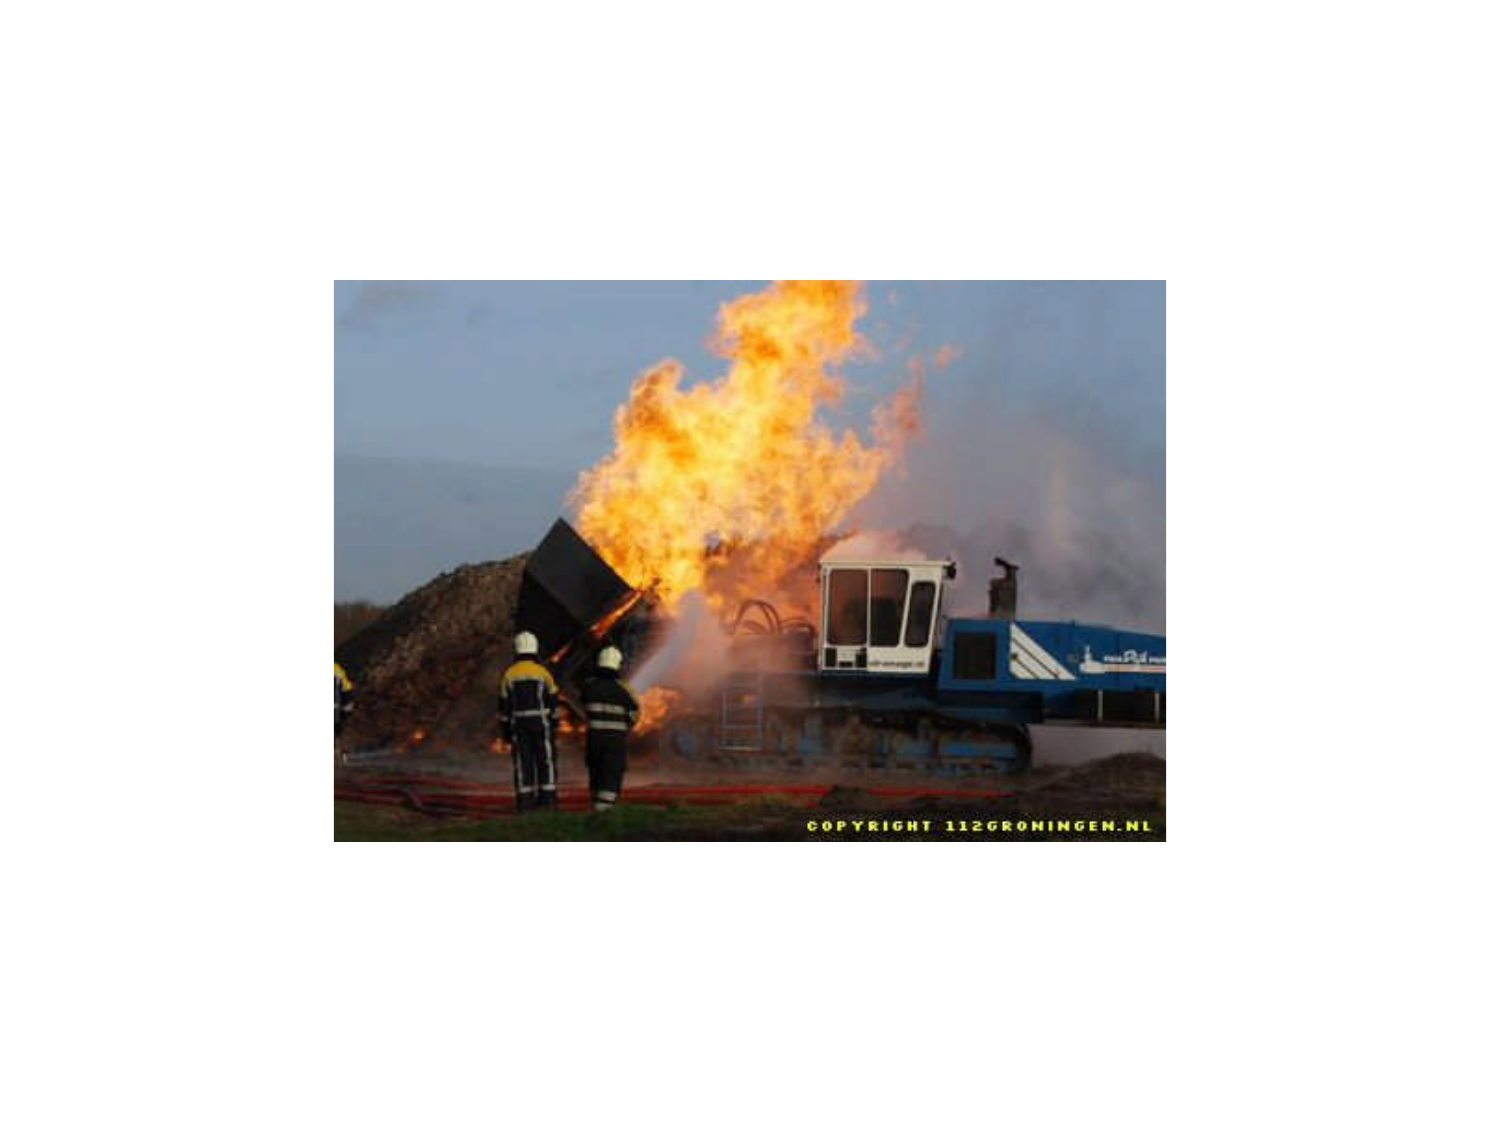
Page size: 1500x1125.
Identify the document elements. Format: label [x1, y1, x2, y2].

picture [333, 280, 1167, 842]
